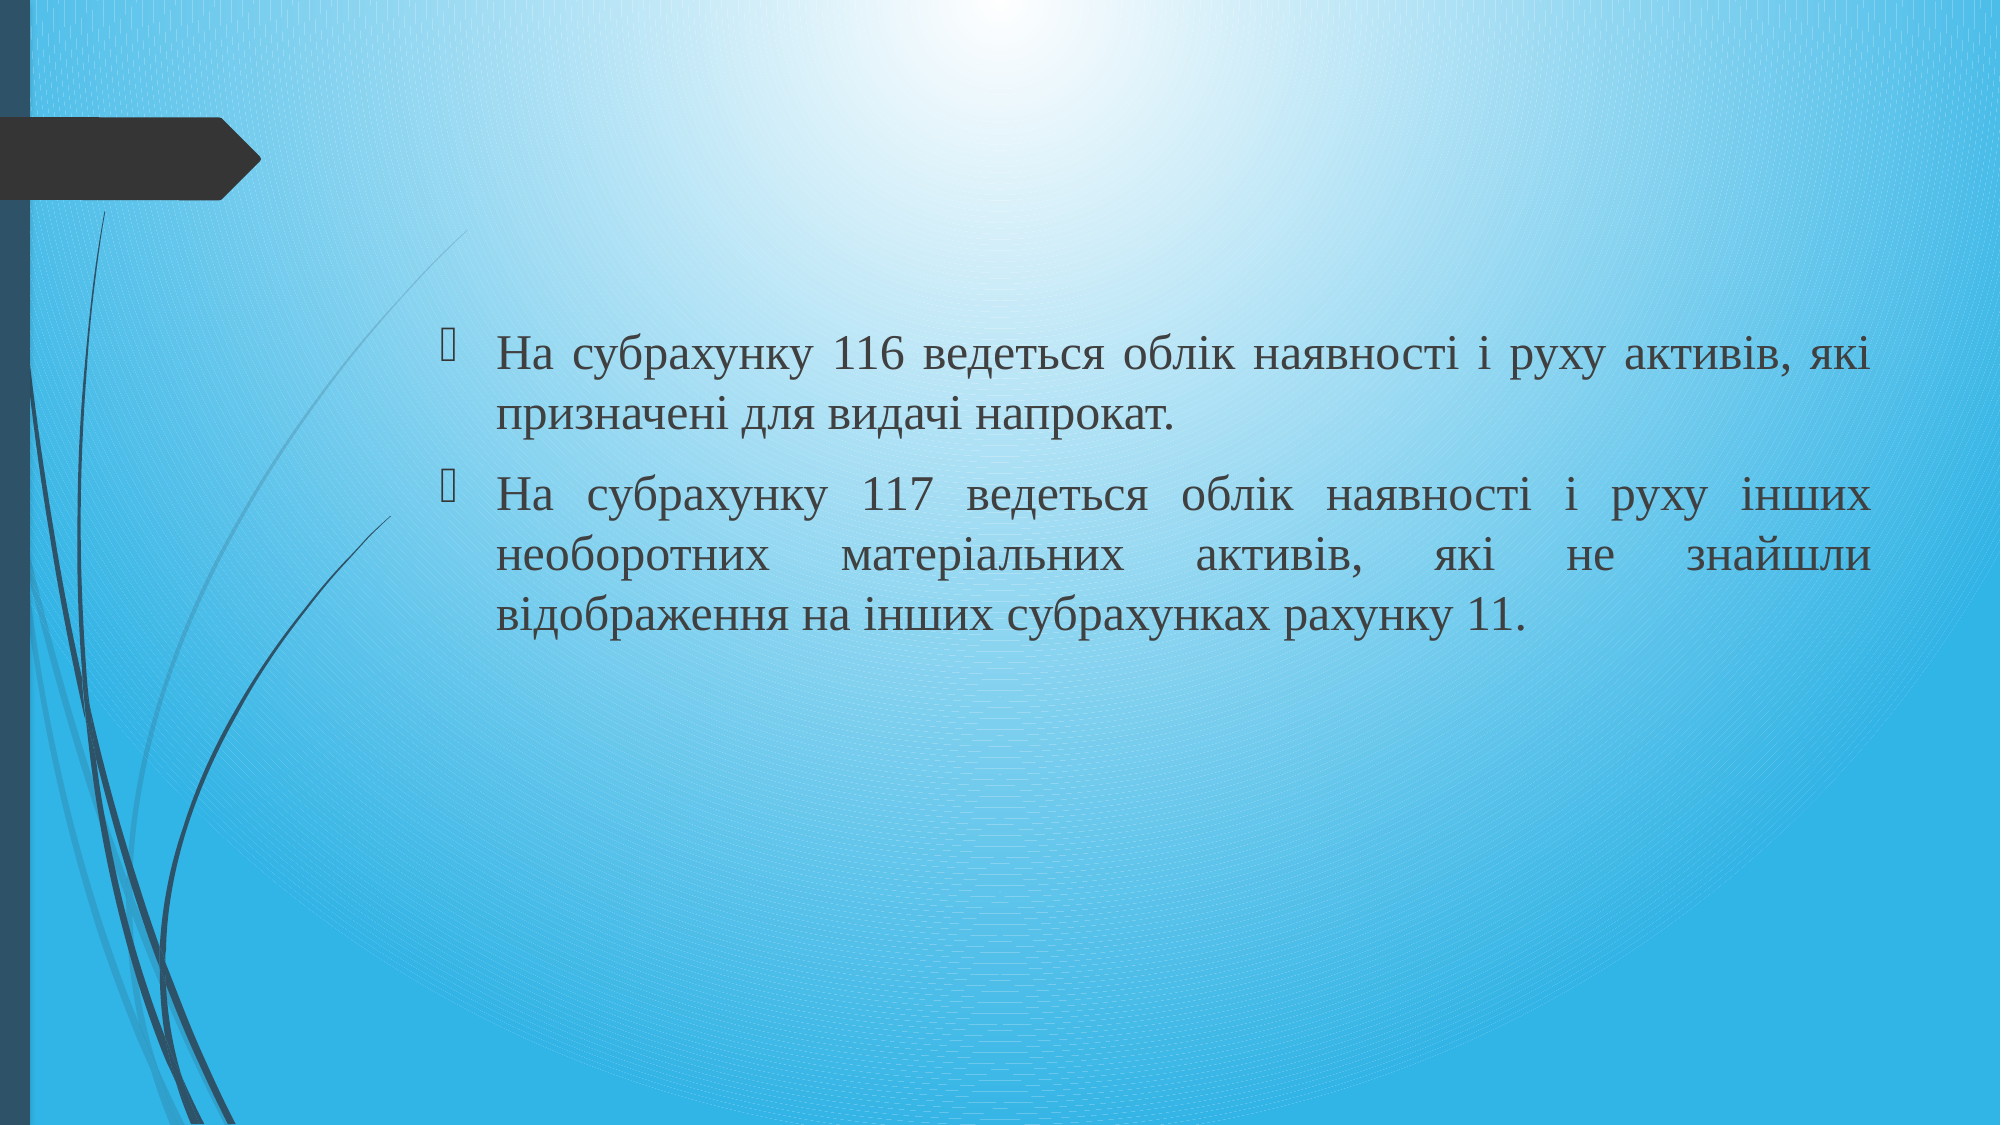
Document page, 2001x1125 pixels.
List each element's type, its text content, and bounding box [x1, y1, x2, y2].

list На субрахунку 116 ведеться облік наявності і руху активів, які призначені для видачі напрокат. На субрахунку 117 ведеться облік наявності і руху інших необоротних матеріальних активів, які не знайшли відображення на інших субрахунках рахунку 11. [424, 312, 1888, 933]
